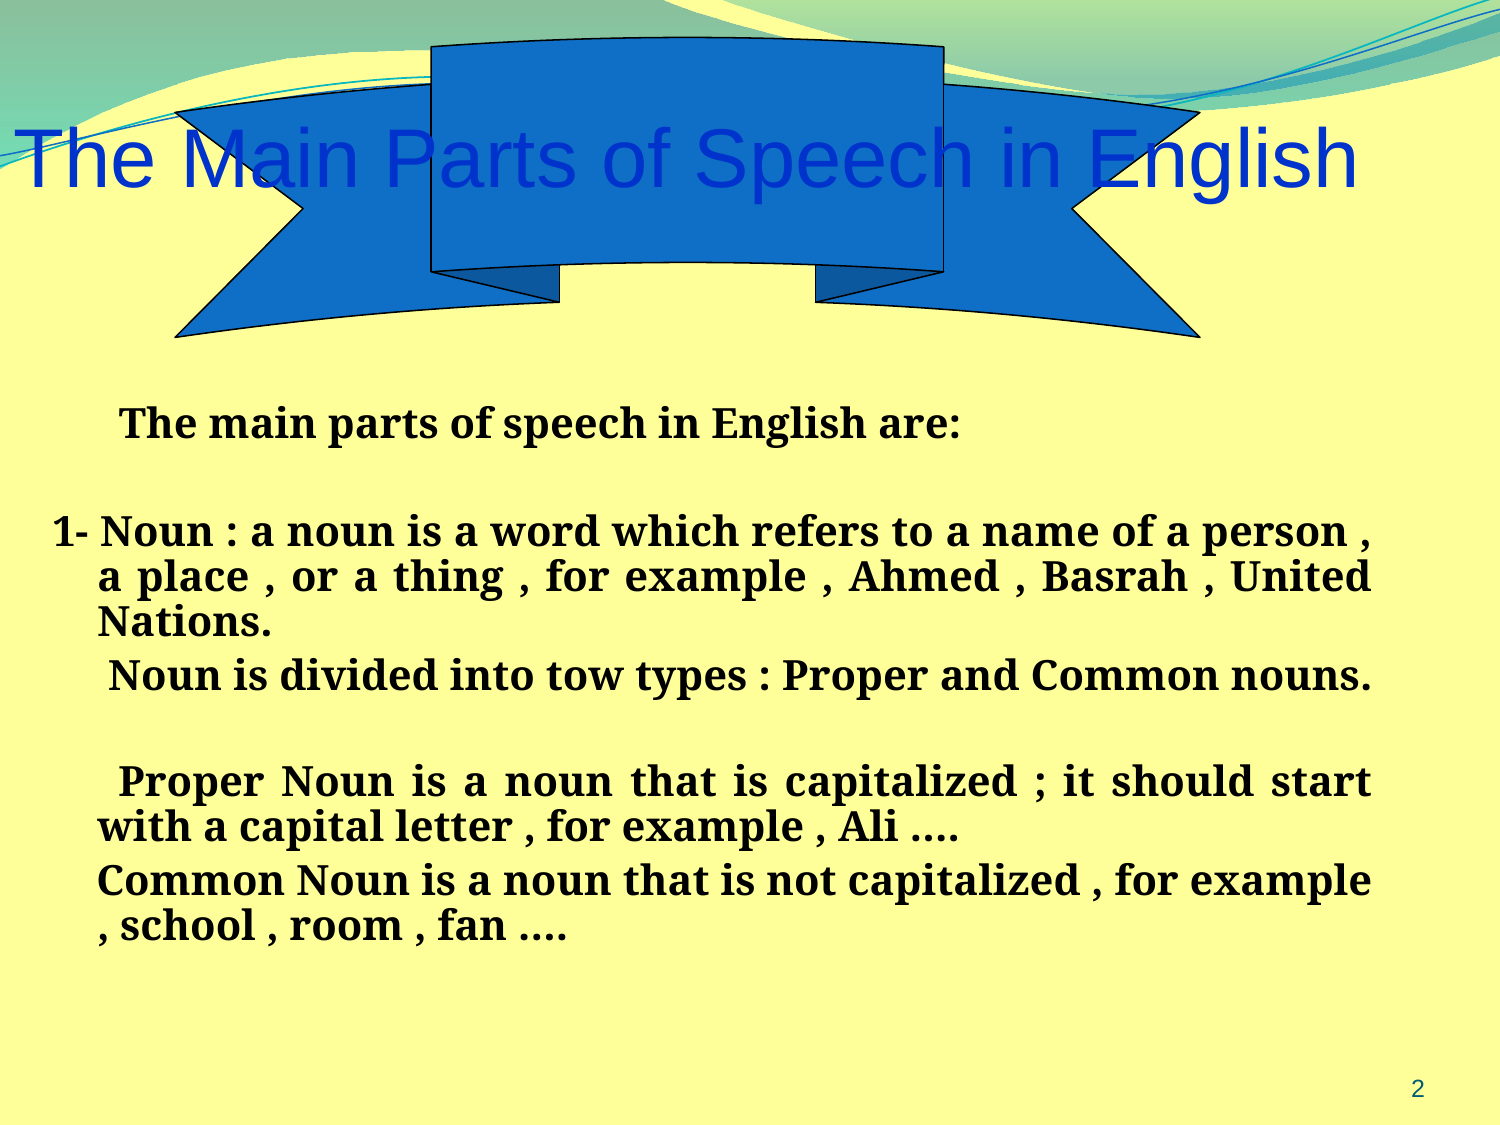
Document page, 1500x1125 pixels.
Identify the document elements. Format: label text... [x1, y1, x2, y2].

slide_number 2 [1299, 1042, 1425, 1103]
text_box The Main Parts of Speech in English [174, 37, 1201, 338]
list The main parts of speech in English are: 1- Noun : a noun is a word which refers to a name of a person , a place , or a thing , for example , Ahmed , Basrah , United Nations. Noun is divided into tow types : Proper and Common nouns. Proper Noun is a noun that is capitalized ; it should start with a capital letter , for example , Ali …. Common Noun is a noun that is not capitalized , for example , school , room , fan …. [37, 387, 1388, 1088]
